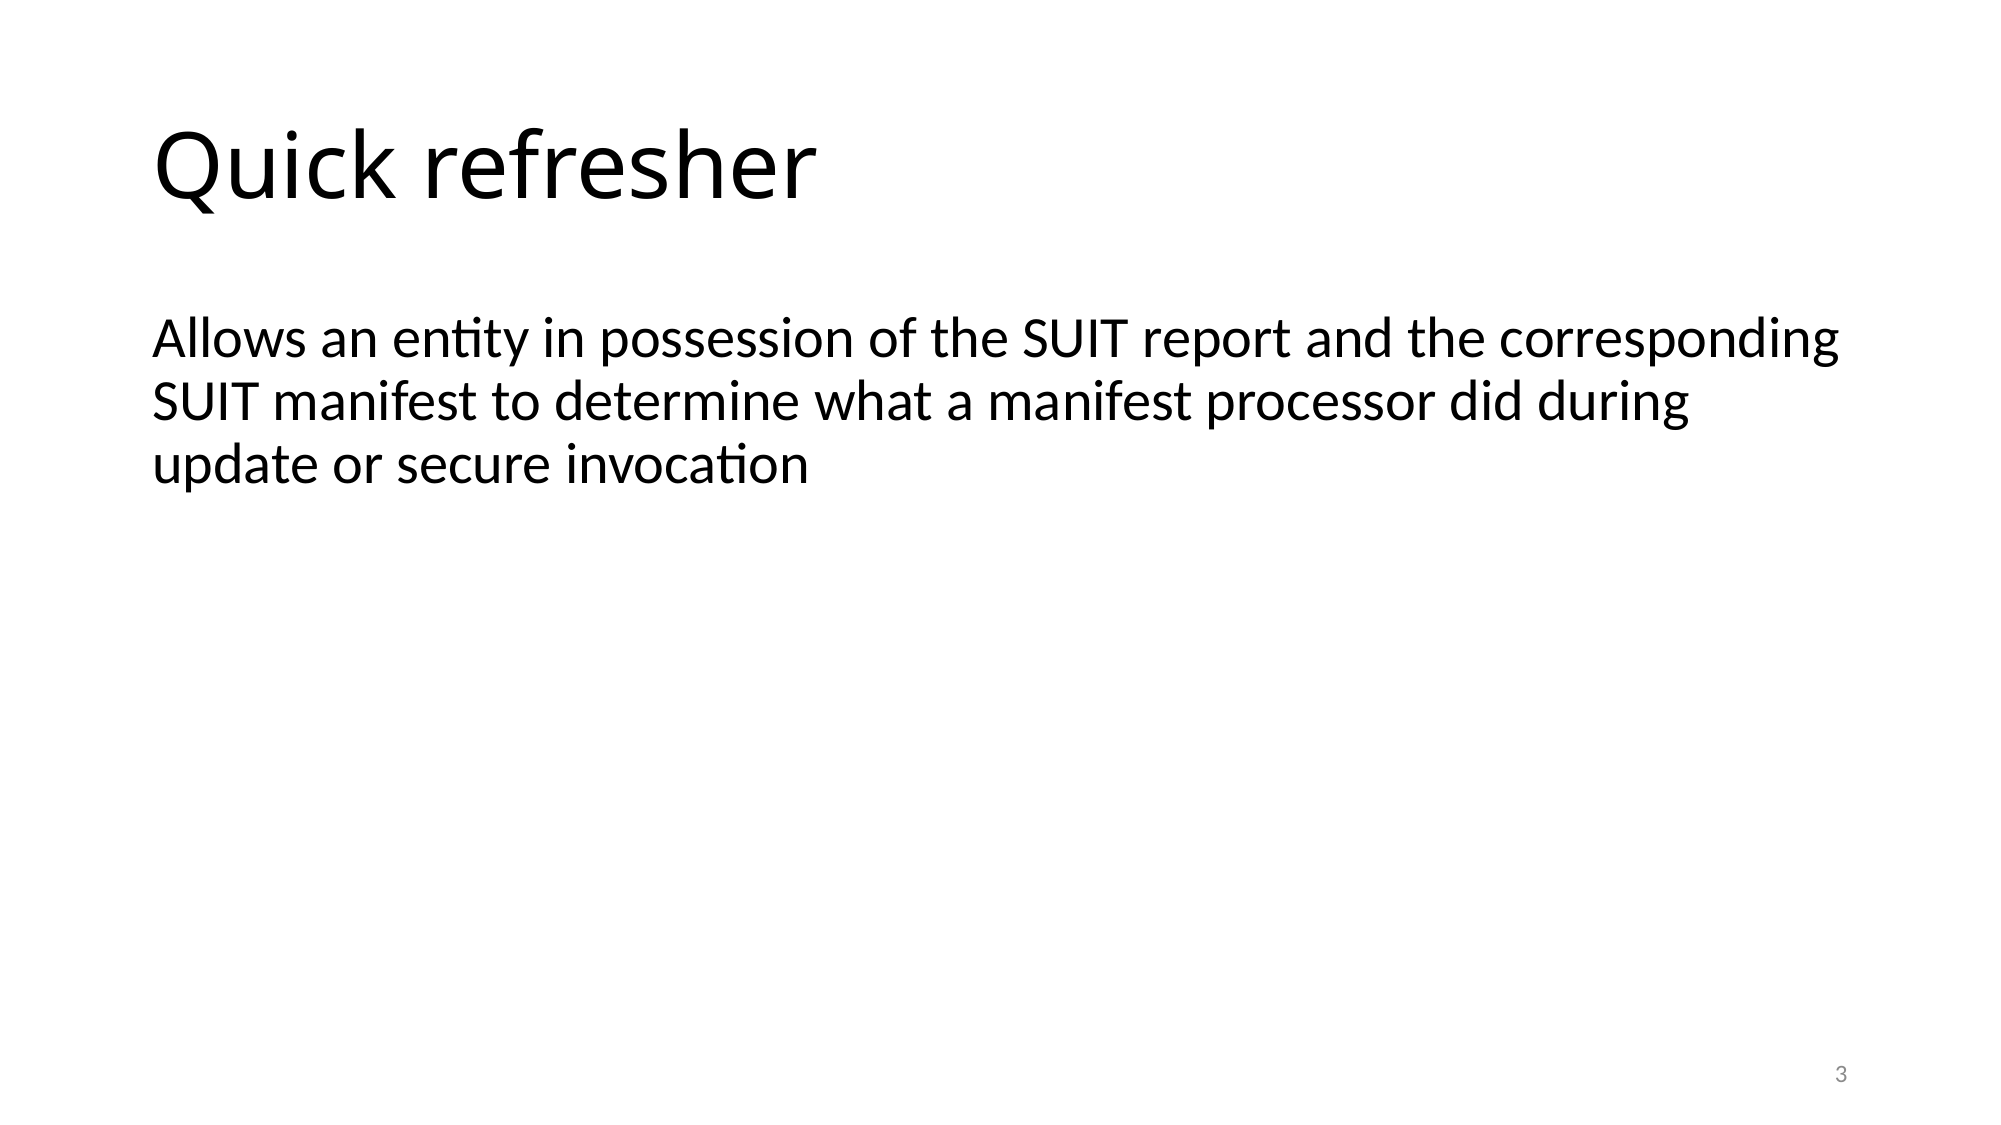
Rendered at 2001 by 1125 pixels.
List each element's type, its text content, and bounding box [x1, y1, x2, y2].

title Quick refresher [137, 59, 1863, 278]
list Allows an entity in possession of the SUIT report and the corresponding SUIT manifest to determine what a manifest processor did during update or secure invocation [137, 299, 1863, 1014]
slide_number 3 [1412, 1042, 1863, 1103]
